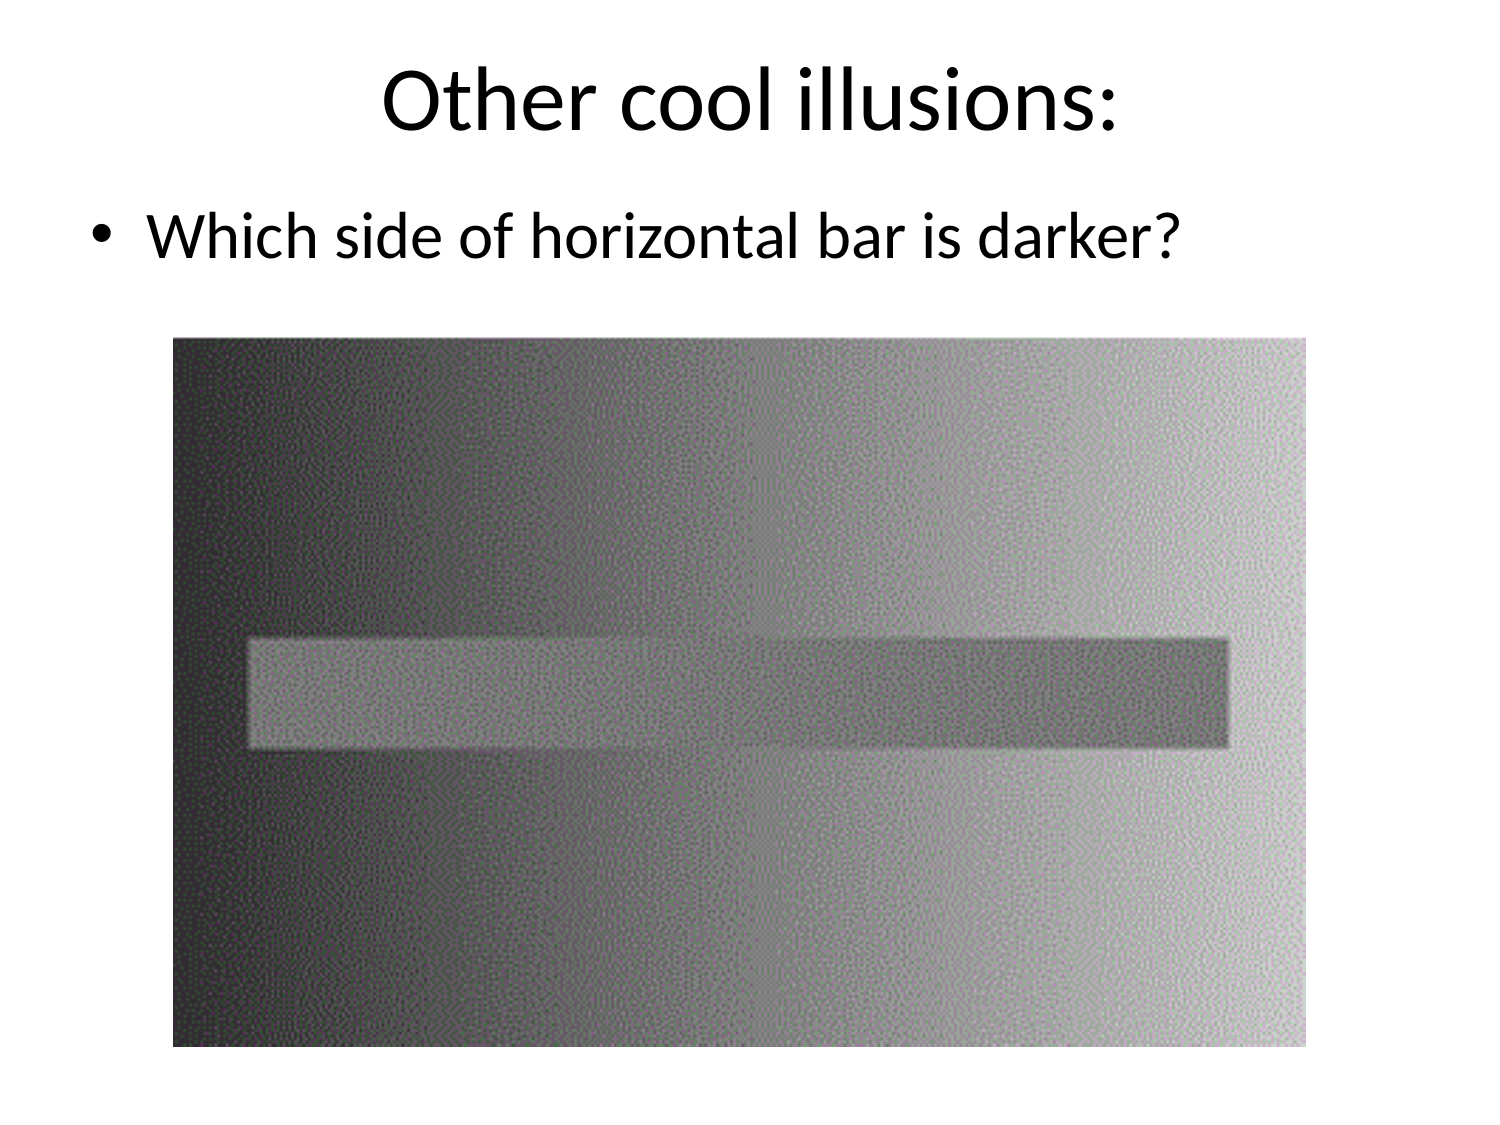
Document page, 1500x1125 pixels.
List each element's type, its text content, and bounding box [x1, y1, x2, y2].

title Other cool illusions: [76, 0, 1427, 188]
list Which side of horizontal bar is darker? [75, 184, 1425, 986]
picture [172, 336, 1306, 1048]
